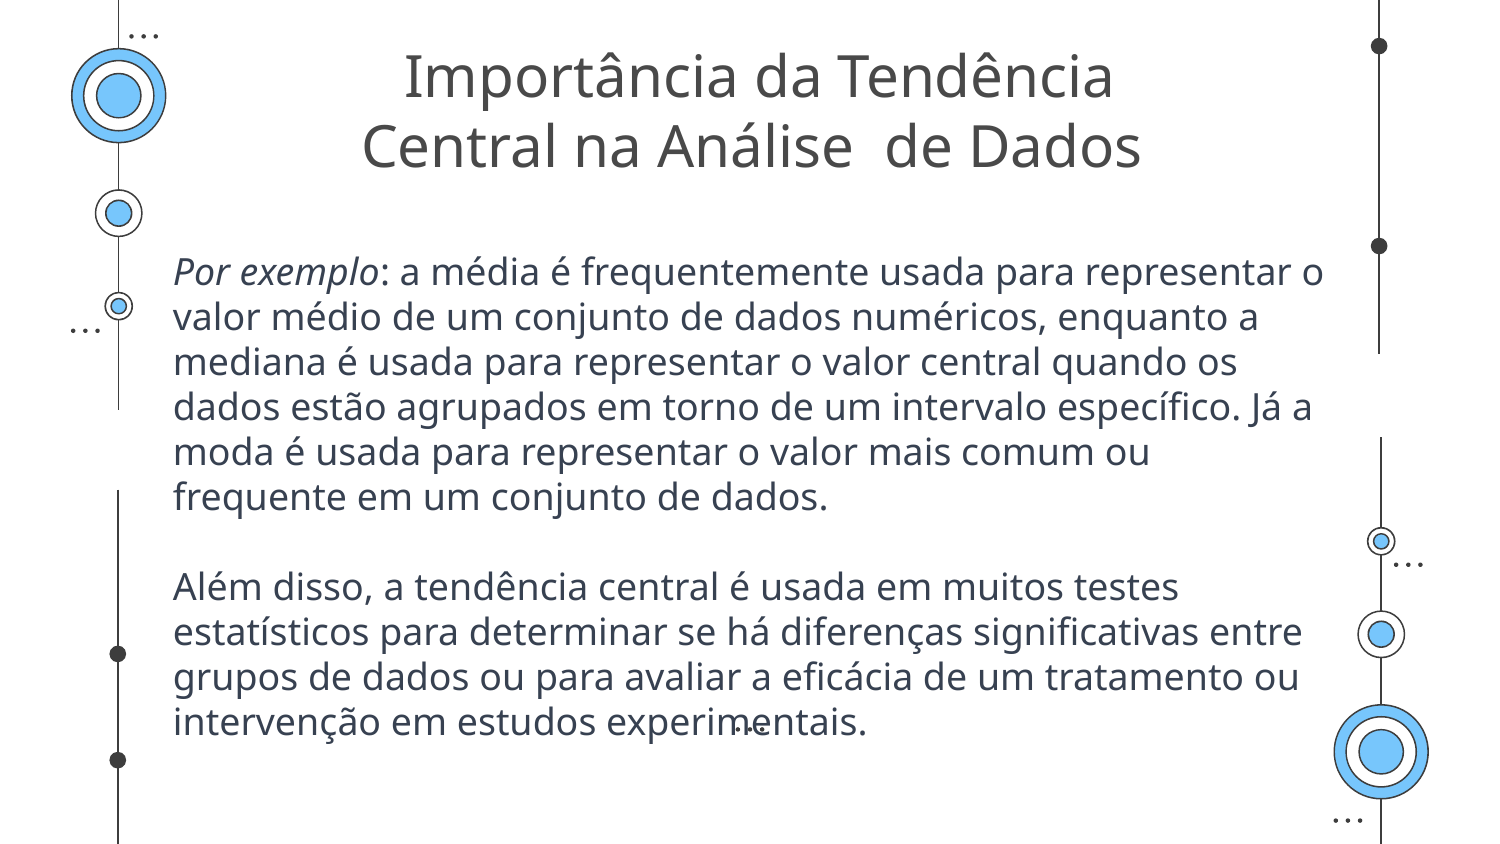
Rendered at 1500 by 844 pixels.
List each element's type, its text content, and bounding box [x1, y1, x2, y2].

subtitle Por exemplo: a média é frequentemente usada para representar o valor médio de um conjunto de dados numéricos, enquanto a mediana é usada para representar o valor central quando os dados estão agrupados em torno de um intervalo específico. Já a moda é usada para representar o valor mais comum ou frequente em um conjunto de dados. Além disso, a tendência central é usada em muitos testes estatísticos para determinar se há diferenças significativas entre grupos de dados ou para avaliar a eficácia de um tratamento ou intervenção em estudos experimentais. [157, 232, 1343, 749]
title Importância da Tendência Central na Análise de Dados [301, 23, 1218, 175]
